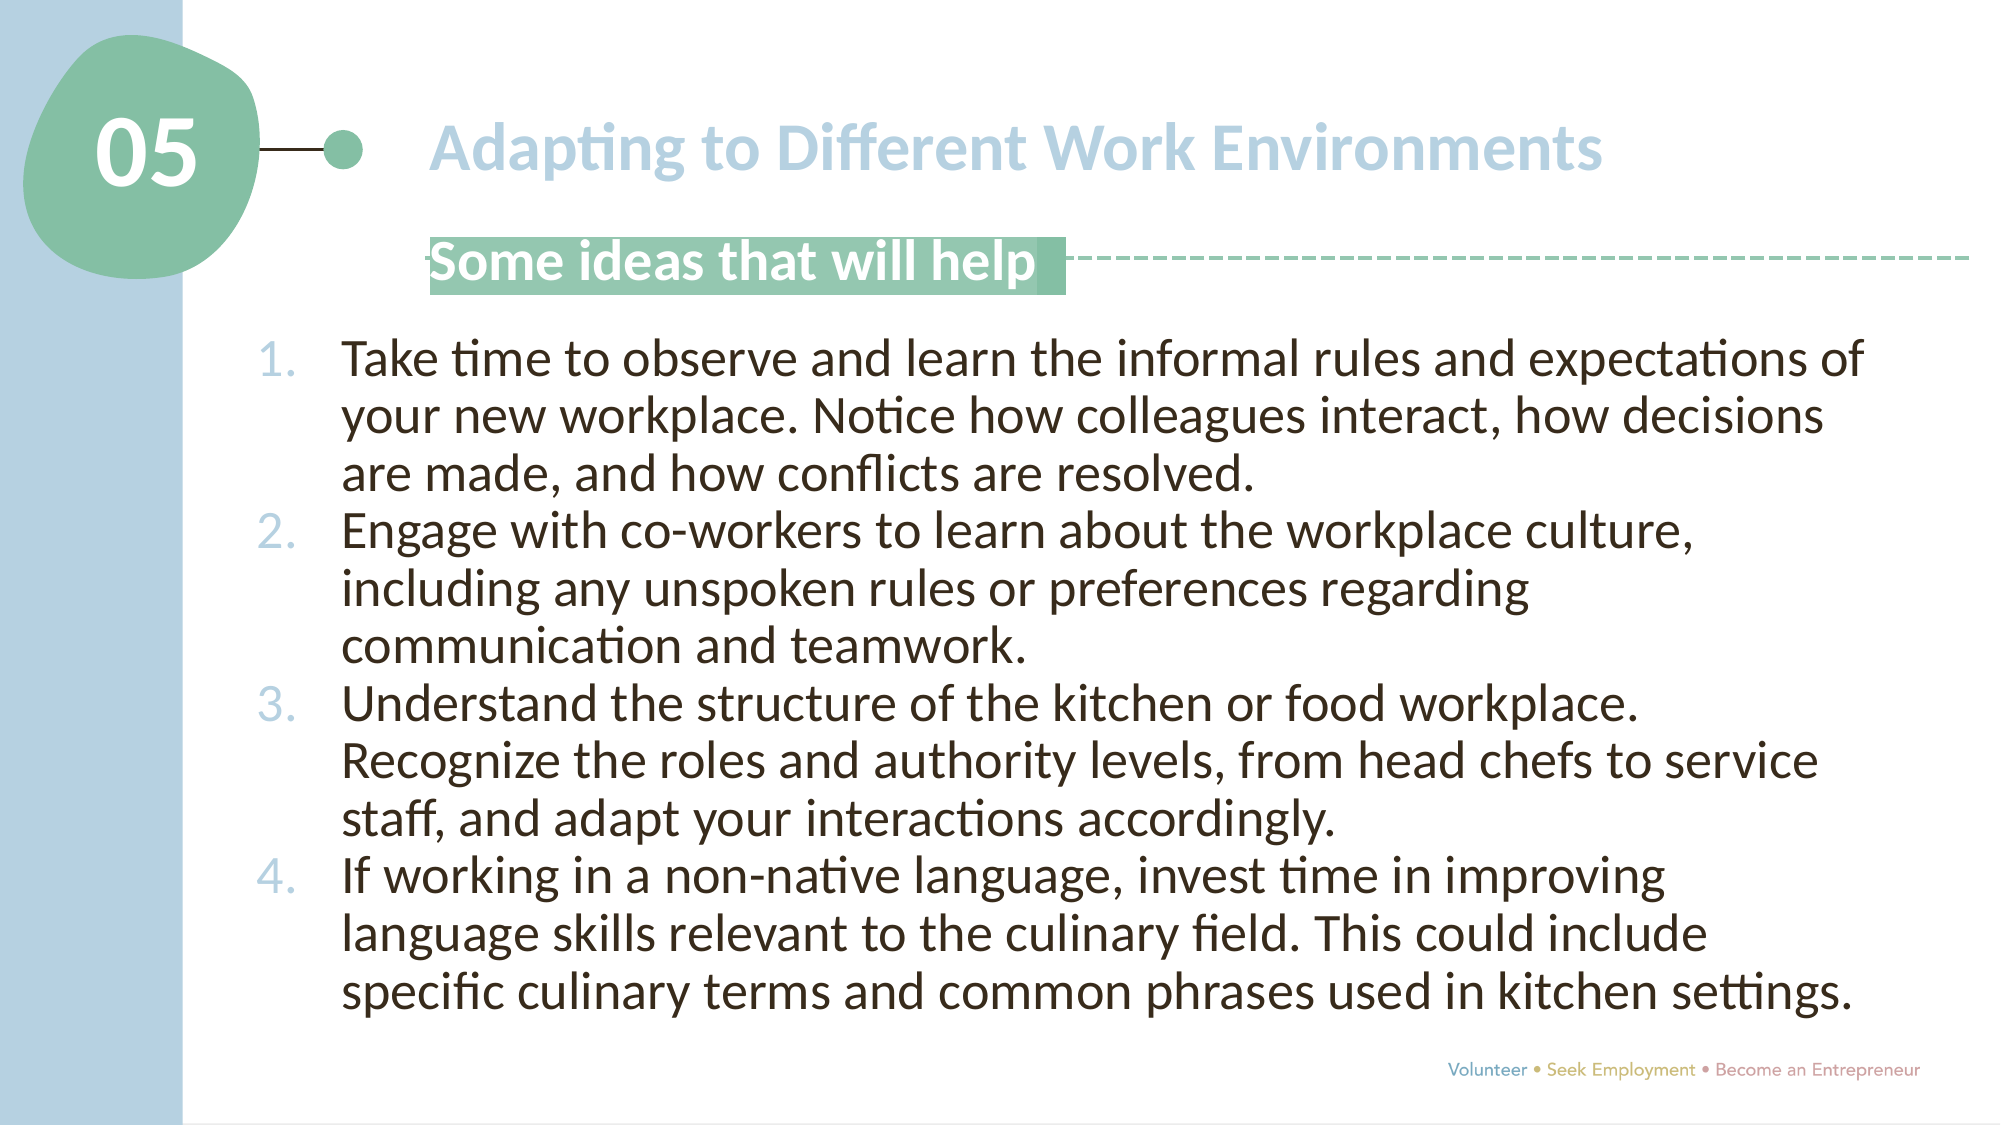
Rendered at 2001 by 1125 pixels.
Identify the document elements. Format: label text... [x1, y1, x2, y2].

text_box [110, 129, 363, 170]
picture [1418, 1046, 1971, 1103]
text_box Some ideas that will help: [414, 215, 1600, 300]
text_box 05 [21, 88, 275, 230]
text_box [34, 230, 234, 280]
text_box Take time to observe and learn the informal rules and expectations of your new workplace. Notice how colleagues interact, how decisions are made, and how conflicts are resolved. Engage with co-workers to learn about the workplace culture, including any unspoken rules or preferences regarding communication and teamwork. Understand the structure of the kitchen or food workplace. Recognize the roles and authority levels, from head chefs to service staff, and adapt your interactions accordingly. If working in a non-native language, invest time in improving language skills relevant to the culinary field. This could include specific culinary terms and common phrases used in kitchen settings. [242, 322, 1884, 527]
text_box [0, 0, 184, 1125]
text_box [55, 35, 249, 88]
text_box Adapting to Different Work Environments [414, 108, 1732, 237]
